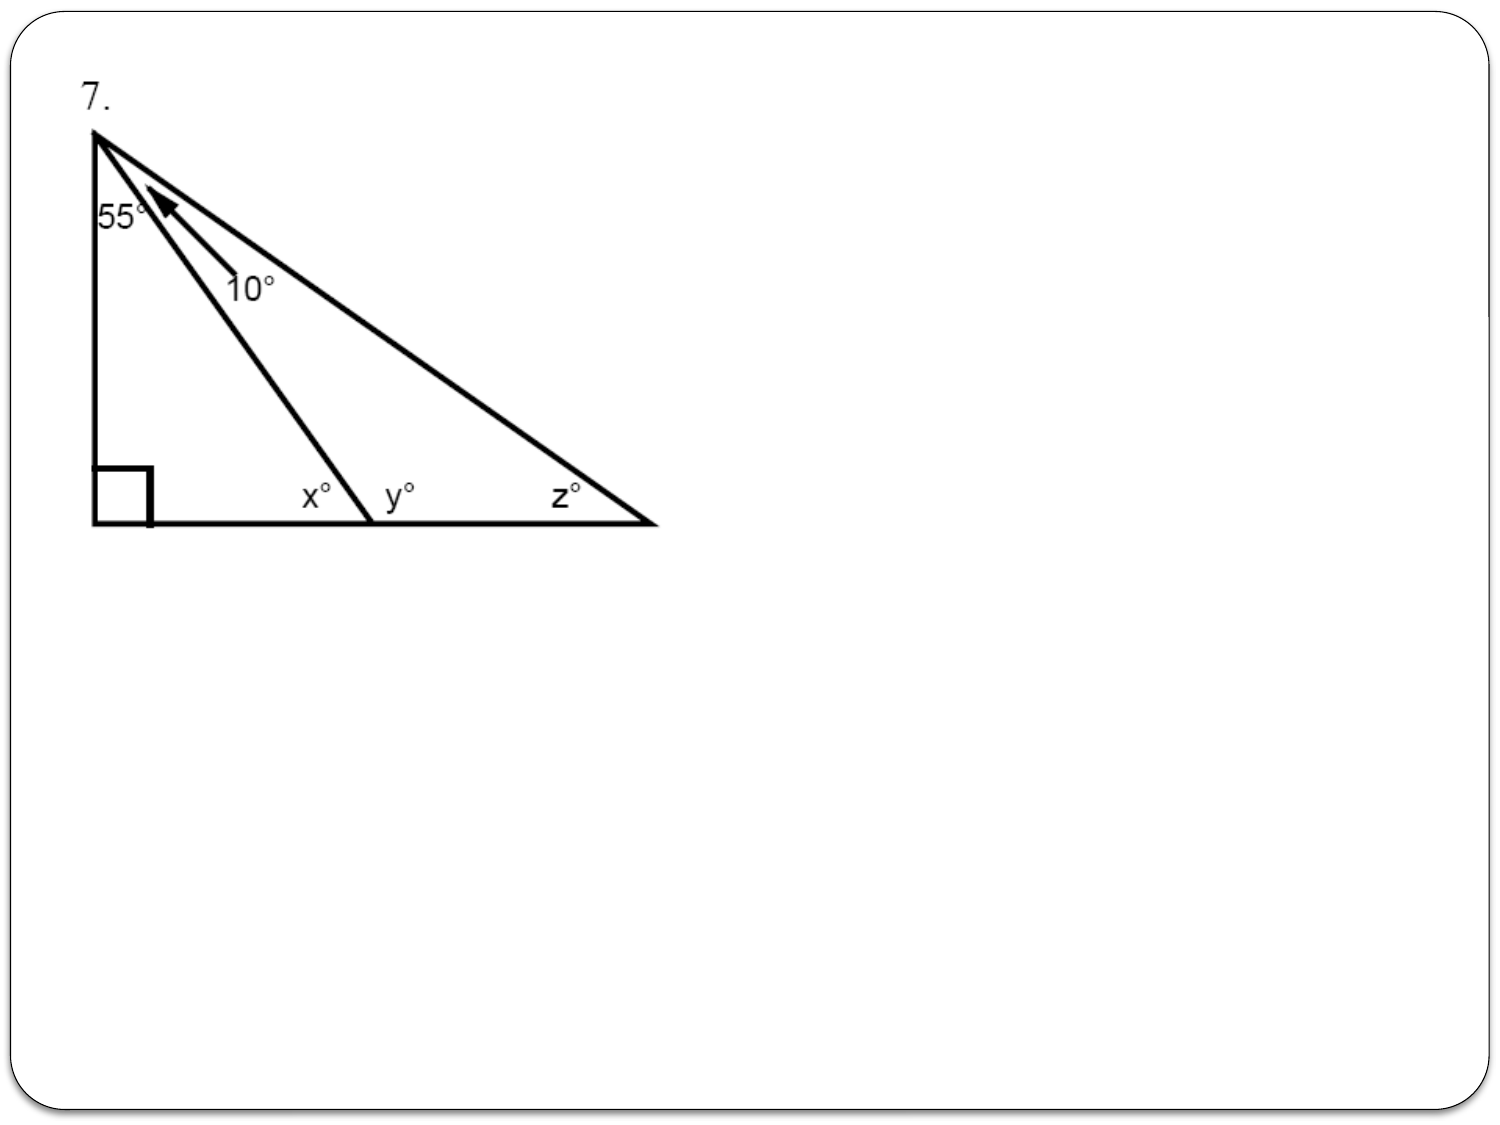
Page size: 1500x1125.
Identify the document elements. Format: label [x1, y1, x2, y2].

picture [62, 74, 683, 555]
